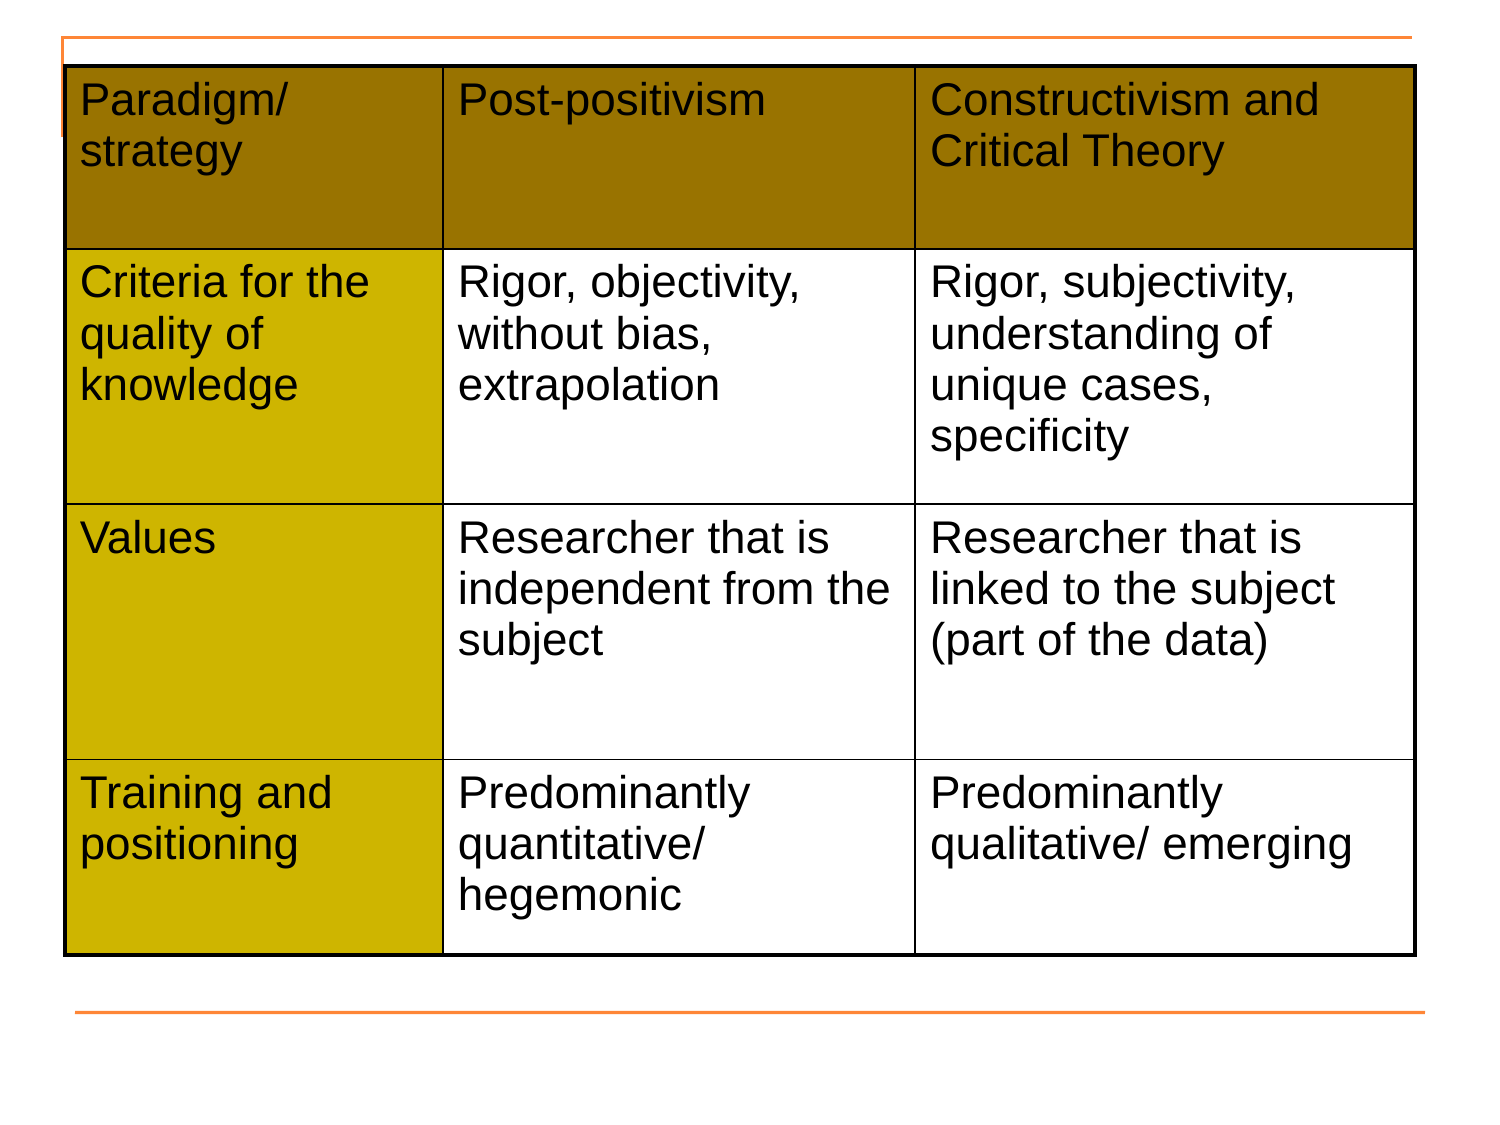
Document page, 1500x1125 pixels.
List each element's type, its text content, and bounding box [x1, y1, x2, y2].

table_cell Rigor, subjectivity, understanding of unique cases, specificity [916, 250, 1413, 503]
table_cell Researcher that is independent from the subject [444, 505, 914, 759]
table_cell Predominantly quantitative/ hegemonic [444, 760, 914, 953]
table_header Paradigm/ strategy [67, 68, 442, 248]
table_header Constructivism and Critical Theory [916, 68, 1413, 248]
table_cell Predominantly qualitative/ emerging [916, 760, 1413, 953]
table_header Post-positivism [444, 68, 914, 248]
table_cell Rigor, objectivity, without bias, extrapolation [444, 250, 914, 503]
table_cell Training and positioning [67, 760, 442, 953]
table_cell Researcher that is linked to the subject (part of the data) [916, 505, 1413, 759]
table_cell Criteria for the quality of knowledge [67, 250, 442, 503]
table_cell Values [67, 505, 442, 759]
